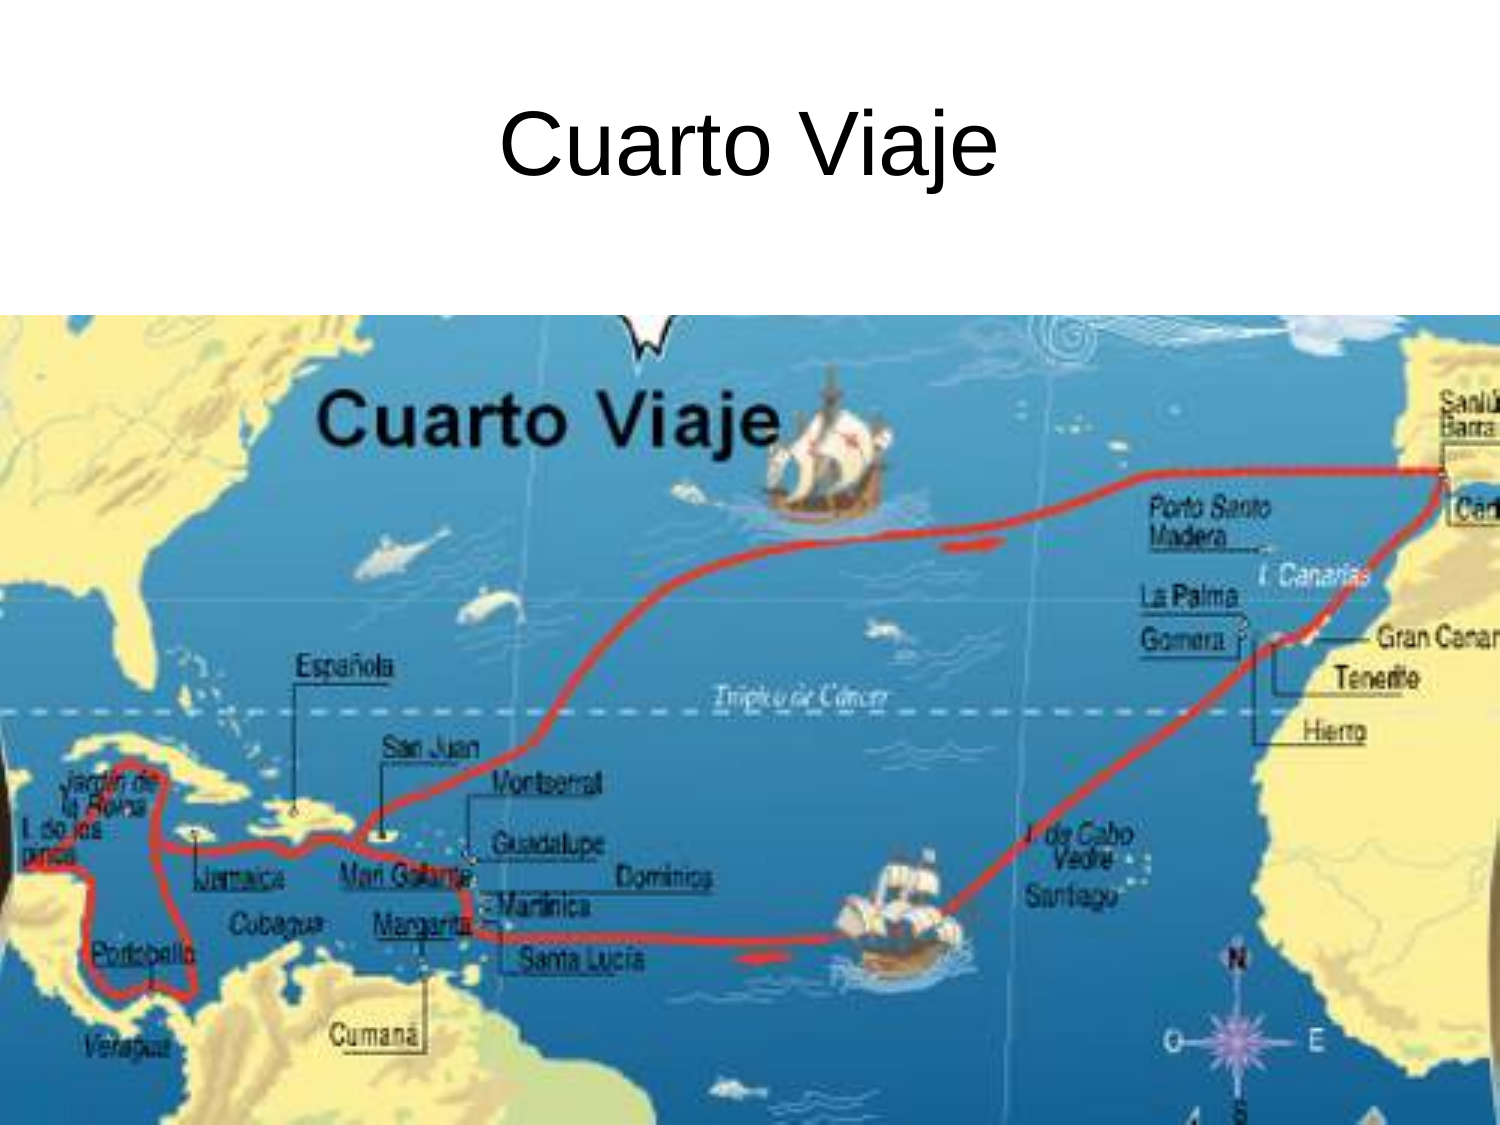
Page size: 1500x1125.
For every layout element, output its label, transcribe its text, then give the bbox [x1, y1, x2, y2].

picture [0, 314, 1500, 1125]
title Cuarto Viaje [74, 44, 1426, 233]
